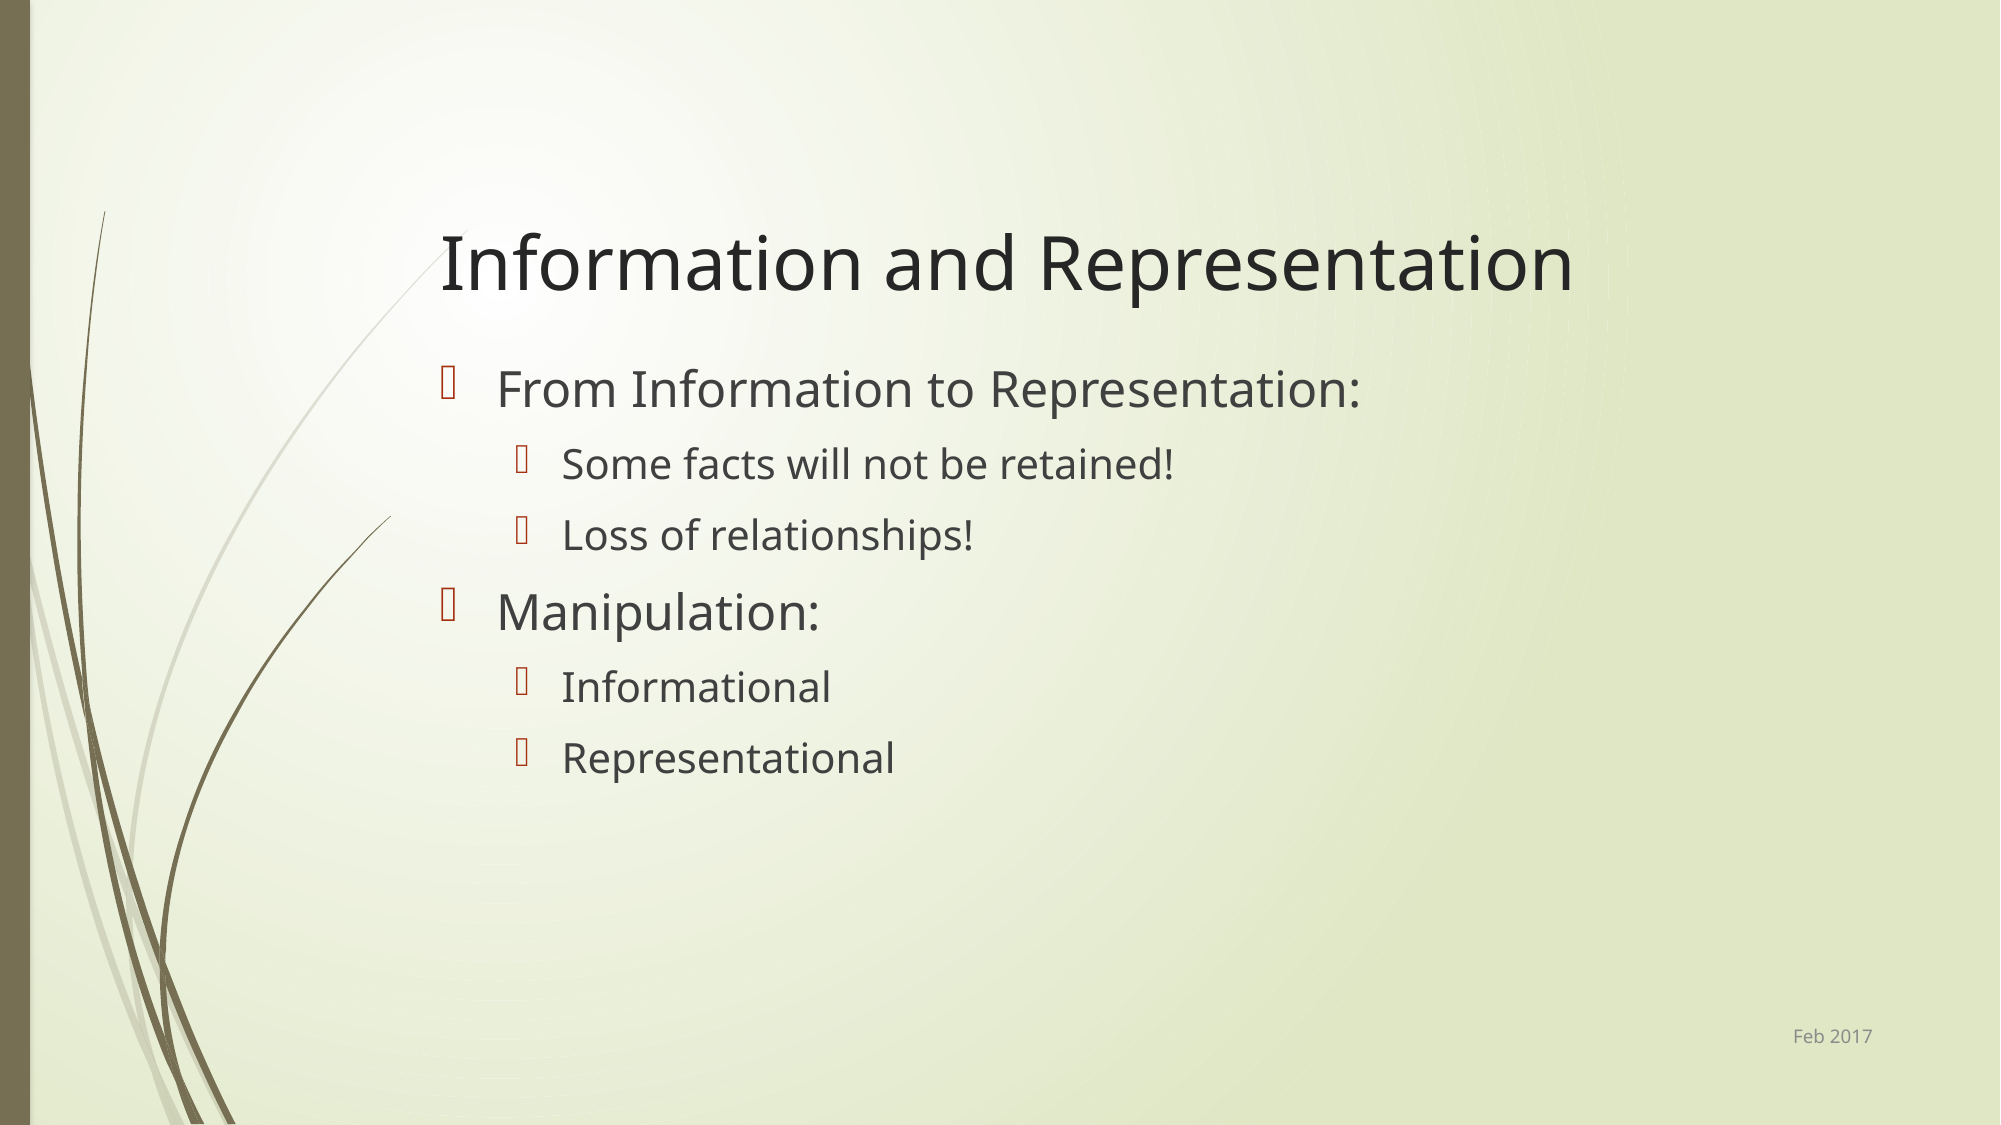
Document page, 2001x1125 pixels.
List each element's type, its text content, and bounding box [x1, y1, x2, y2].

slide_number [1699, 1005, 1888, 1067]
list From Information to Representation: Some facts will not be retained! Loss of relationships! Manipulation: Informational Representational [424, 350, 1888, 988]
title Information and Representation [425, 102, 1888, 313]
